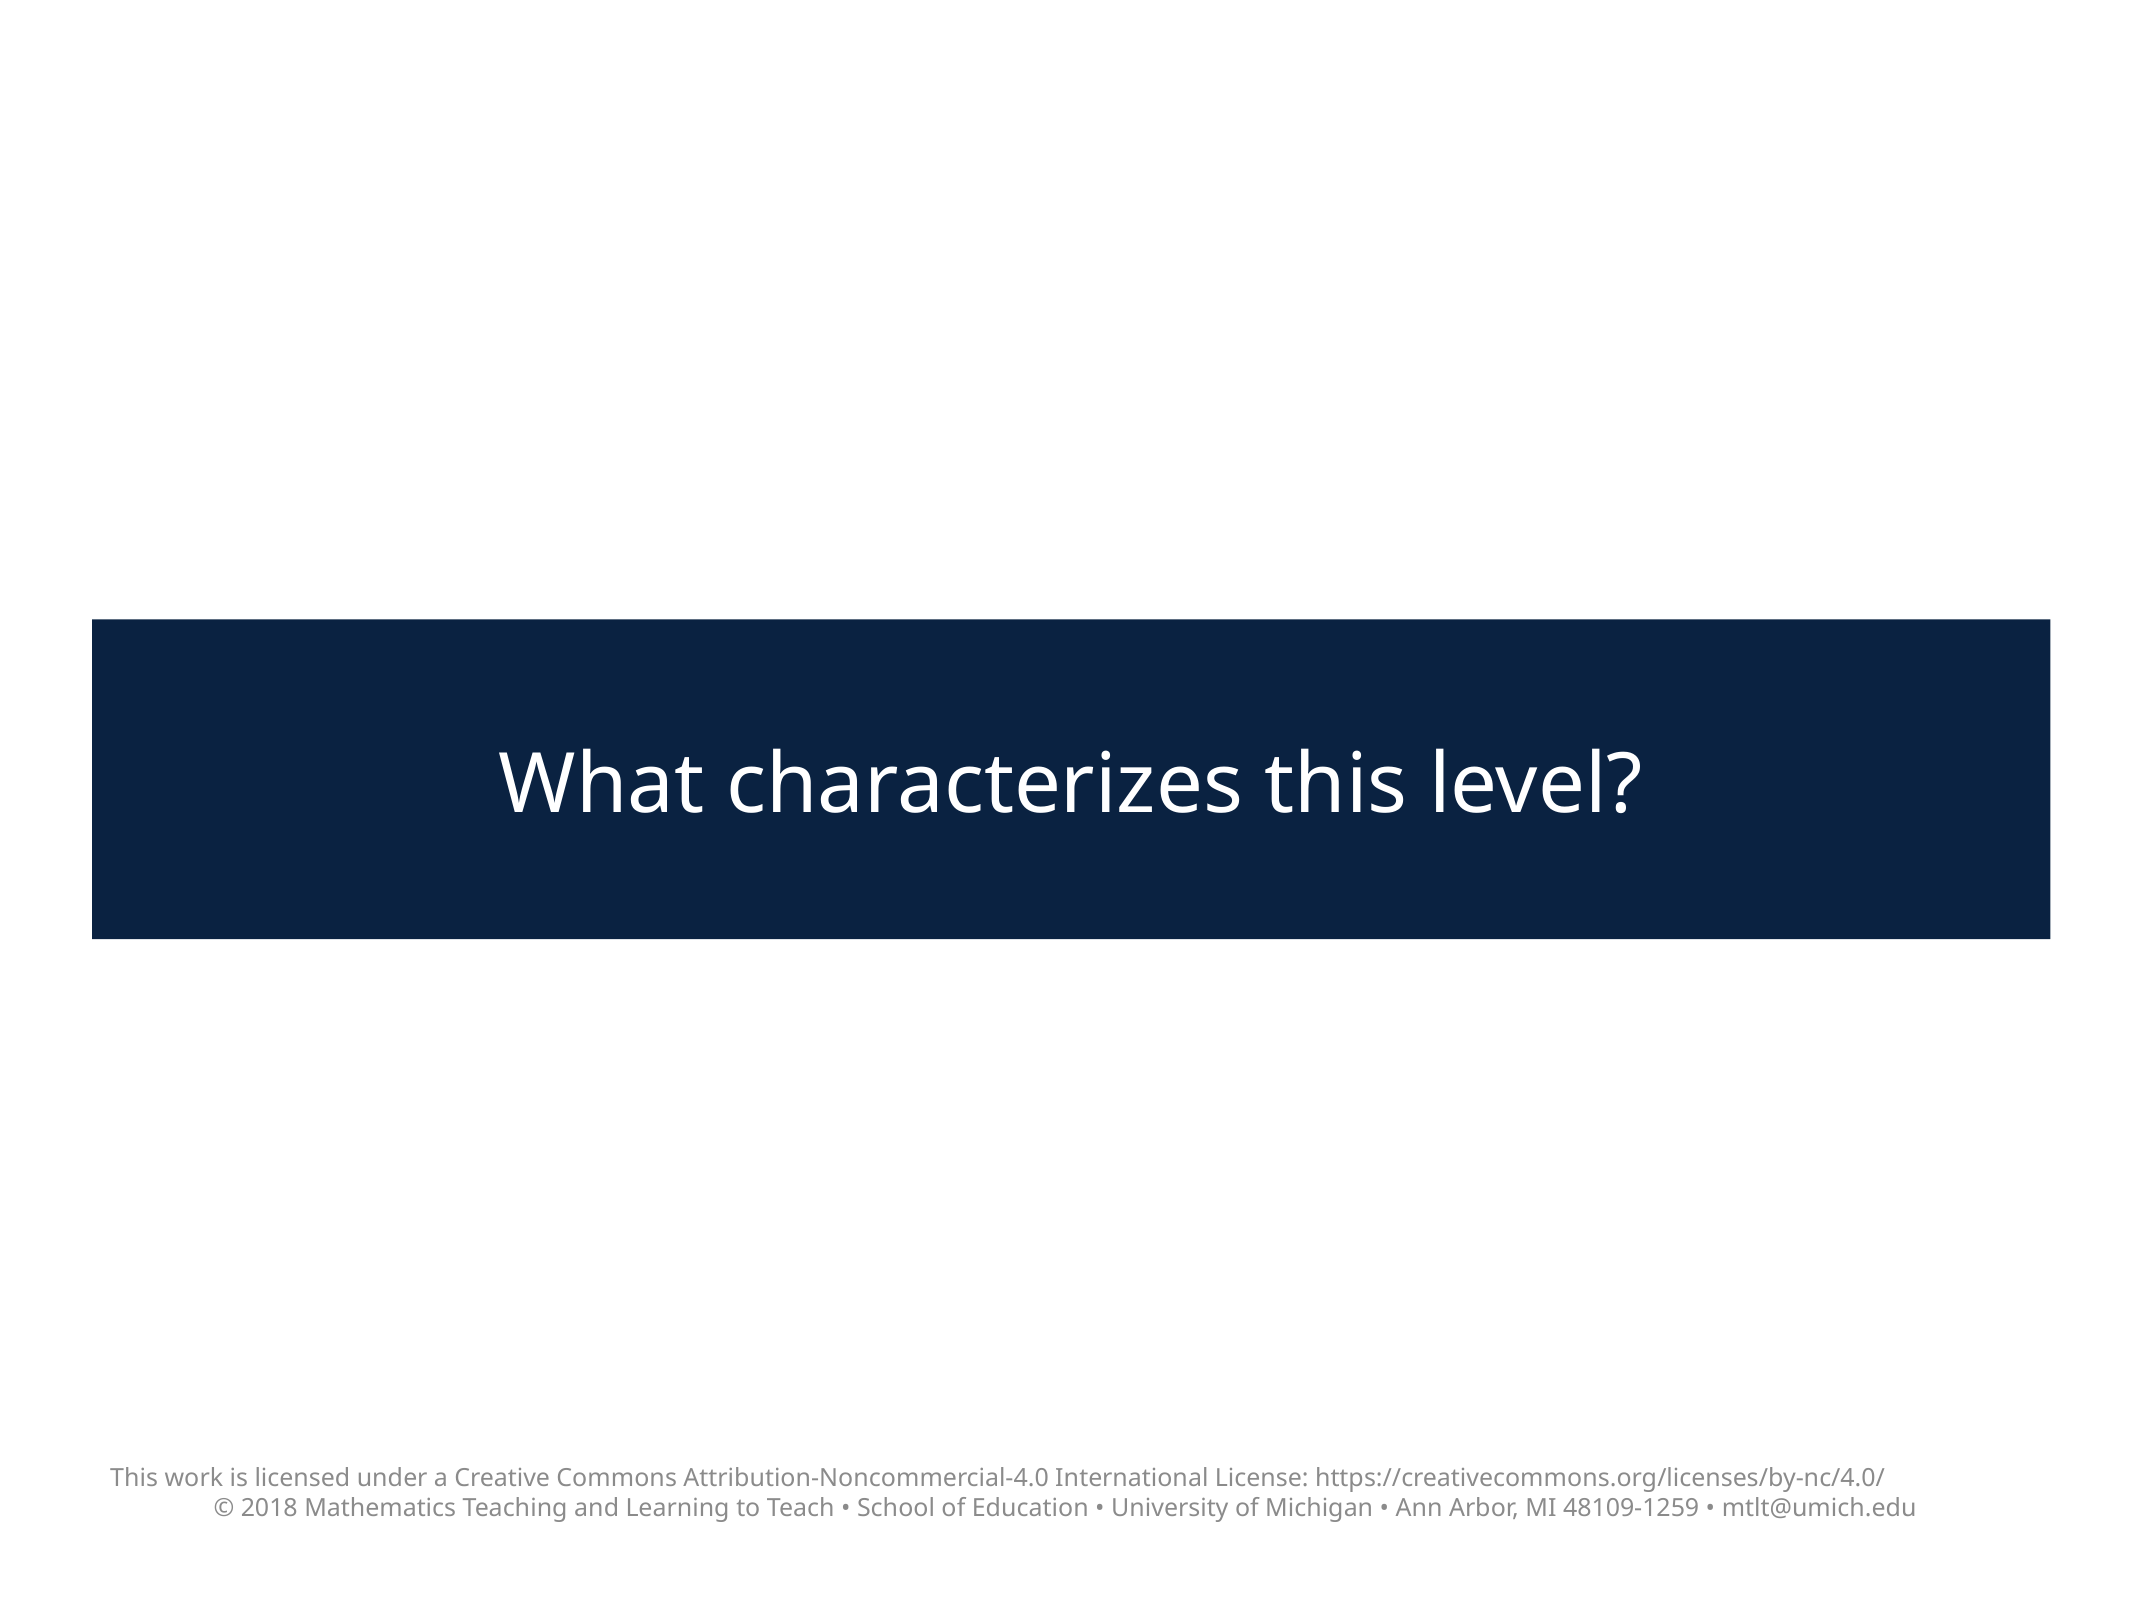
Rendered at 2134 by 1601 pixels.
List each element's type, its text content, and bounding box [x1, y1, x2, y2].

text_box This work is licensed under a Creative Commons Attribution-Noncommercial-4.0 International License: https://creativecommons.org/licenses/by-nc/4.0/ © 2018 Mathematics Teaching and Learning to Teach • School of Education • University of Michigan • Ann Arbor, MI 48109-1259 • mtlt@umich.edu [88, 1436, 2045, 1547]
title What characterizes this level? [92, 619, 2051, 940]
